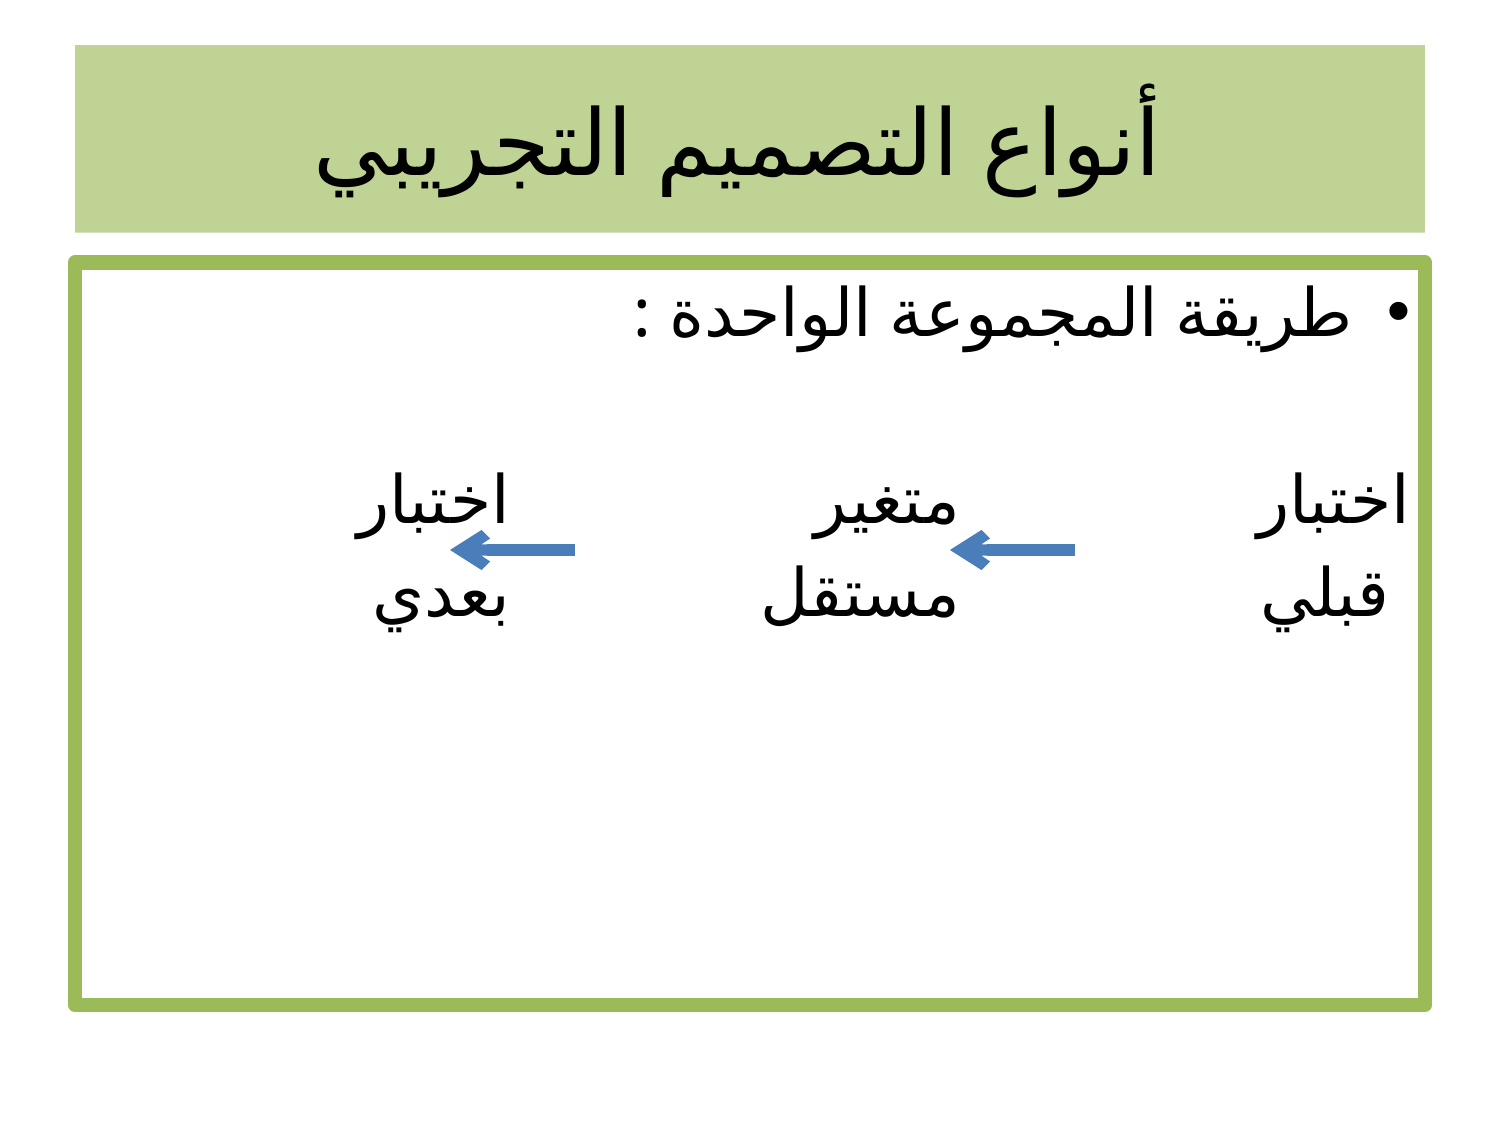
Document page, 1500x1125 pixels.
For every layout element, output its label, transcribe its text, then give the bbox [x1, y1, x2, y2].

title أنواع التصميم التجريبي [75, 45, 1425, 233]
list طريقة المجموعة الواحدة : اختبار متغير اختبار قبلي مستقل بعدي [75, 262, 1425, 1005]
